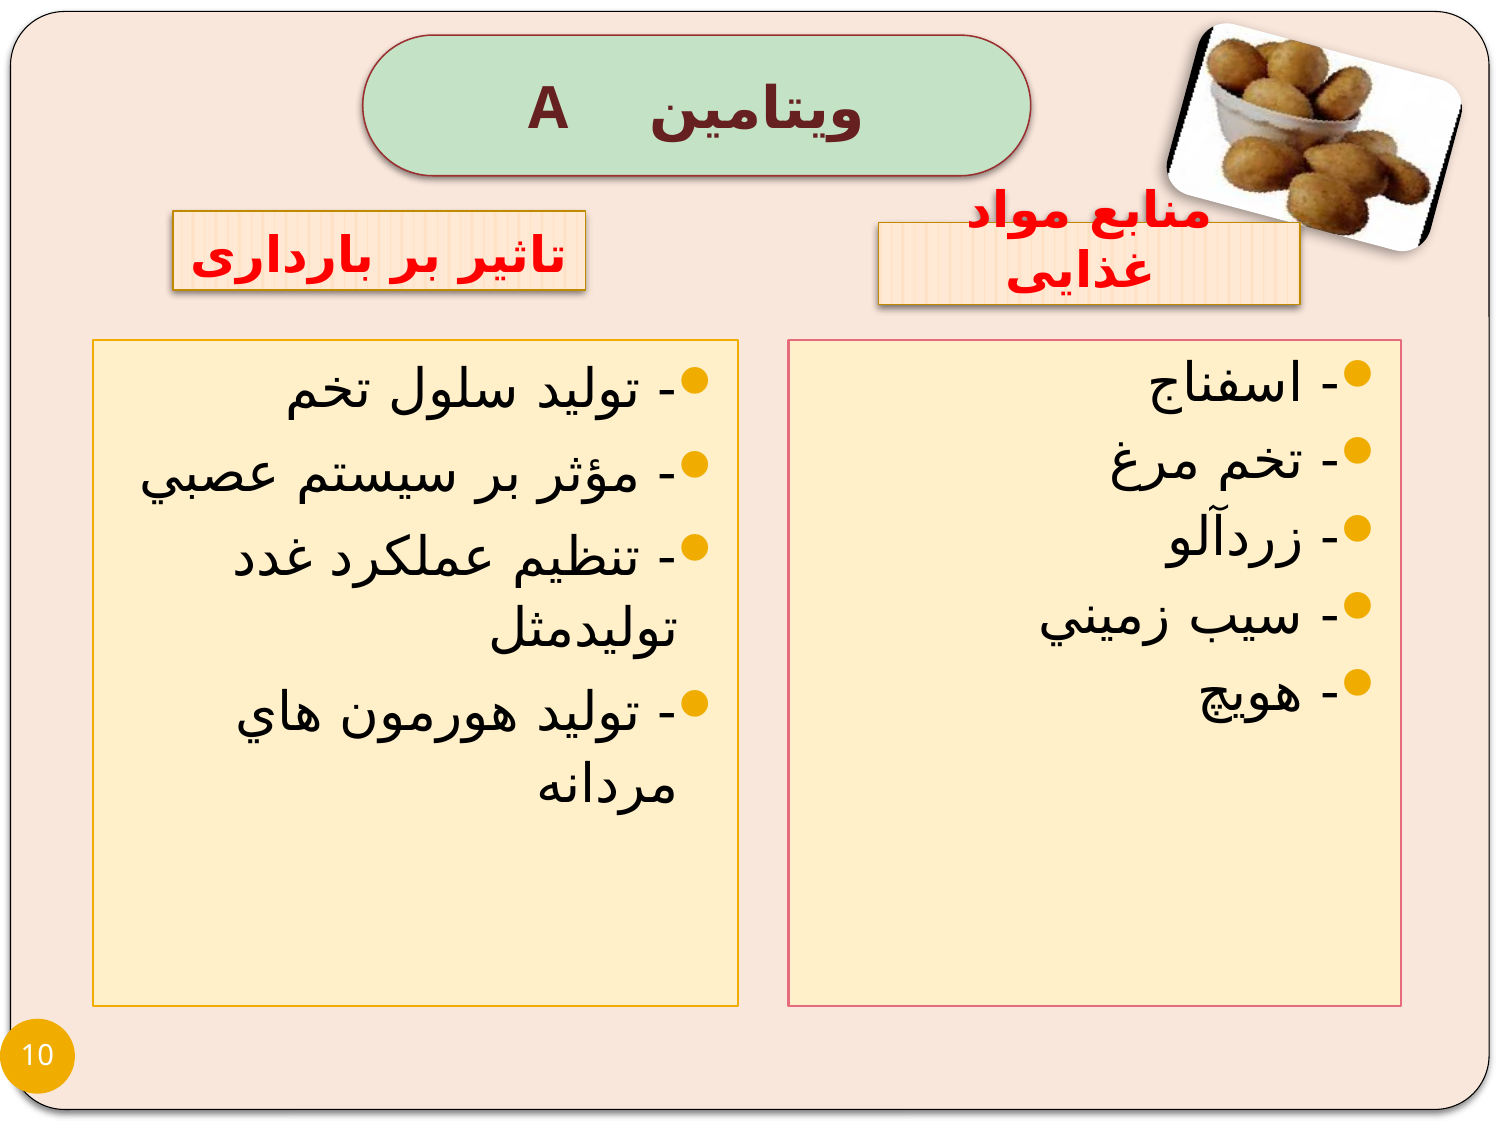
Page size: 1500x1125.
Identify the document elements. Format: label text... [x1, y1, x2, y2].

text_box ویتامین A [361, 34, 1032, 177]
list - توليد سلول تخم - مؤثر بر سيستم عصبي - تنظيم عملكرد غدد توليدمثل - توليد هورمون هاي مردانه [92, 339, 739, 1007]
list تاثیر بر بارداری [172, 210, 586, 291]
list - اسفناج - تخم مرغ - زردآلو - سيب زميني - هويچ [787, 339, 1402, 1007]
title ويتامين A [362, 139, 1031, 208]
slide_number 10 [0, 1018, 75, 1094]
title ويتامين A [362, 5, 1031, 80]
picture [1168, 23, 1462, 252]
list منابع مواد غذایی [878, 222, 1301, 305]
